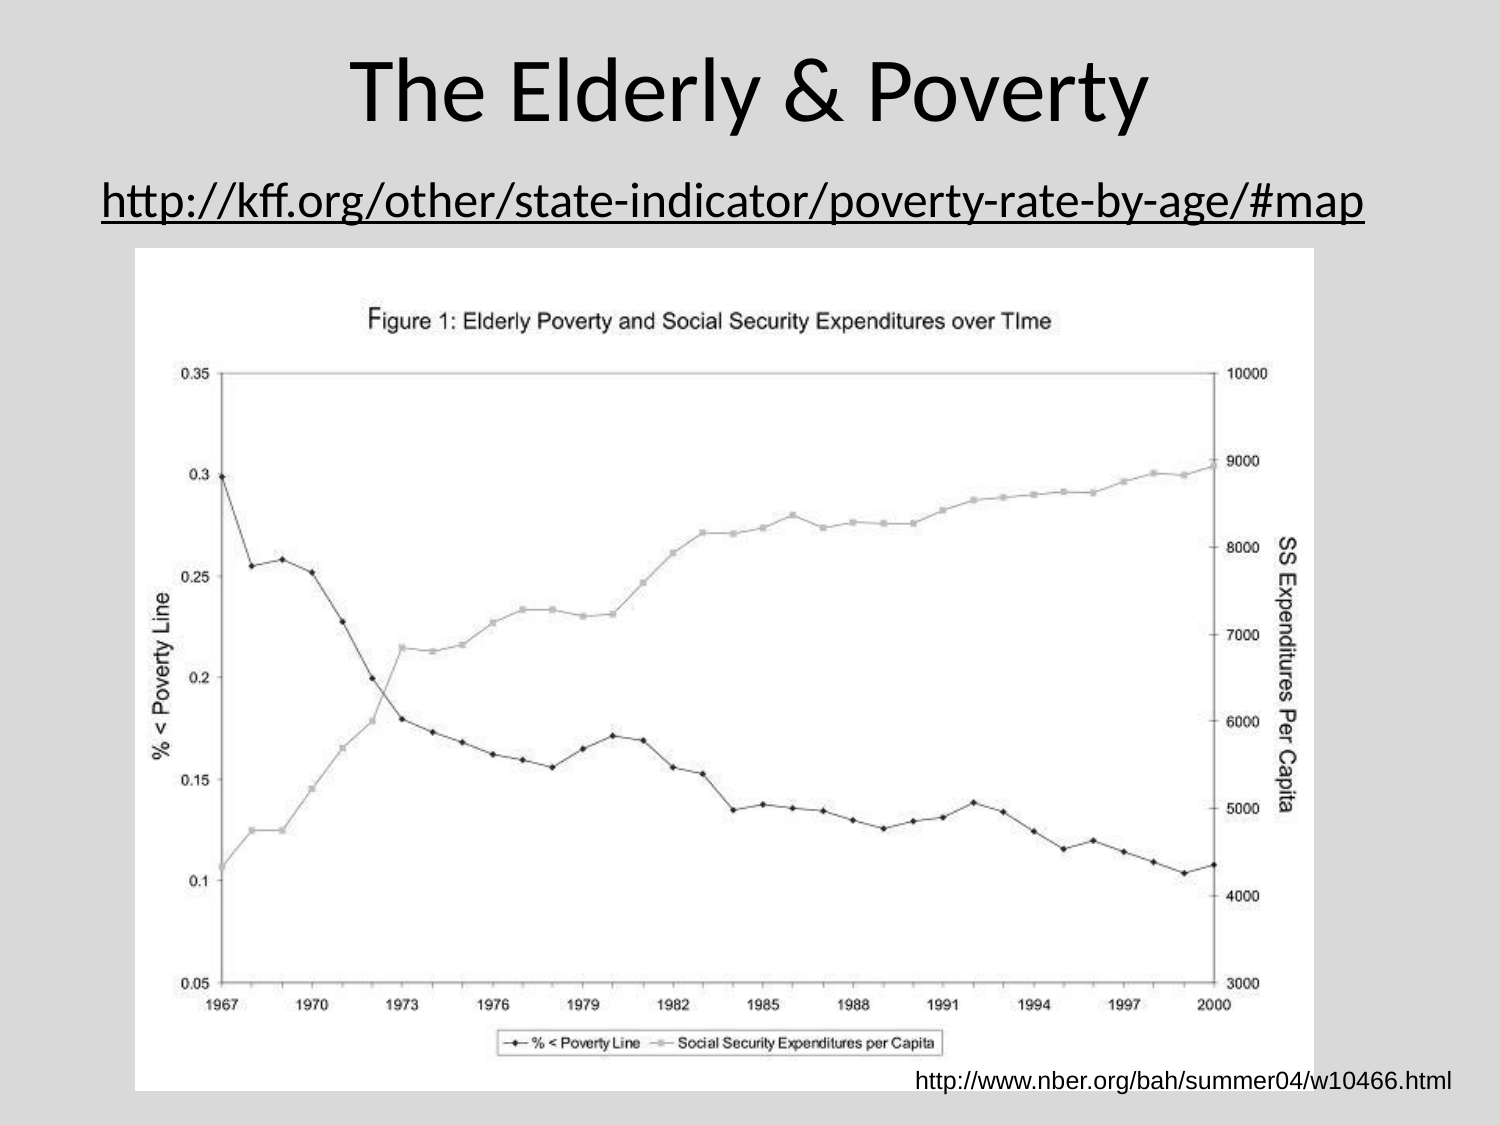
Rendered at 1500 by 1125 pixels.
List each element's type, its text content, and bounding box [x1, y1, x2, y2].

picture [135, 248, 1315, 1092]
text_box http://www.nber.org/bah/summer04/w10466.html [899, 1049, 1500, 1125]
list http://kff.org/other/state-indicator/poverty-rate-by-age/#map [66, 159, 1417, 903]
title The Elderly & Poverty [75, 0, 1425, 179]
